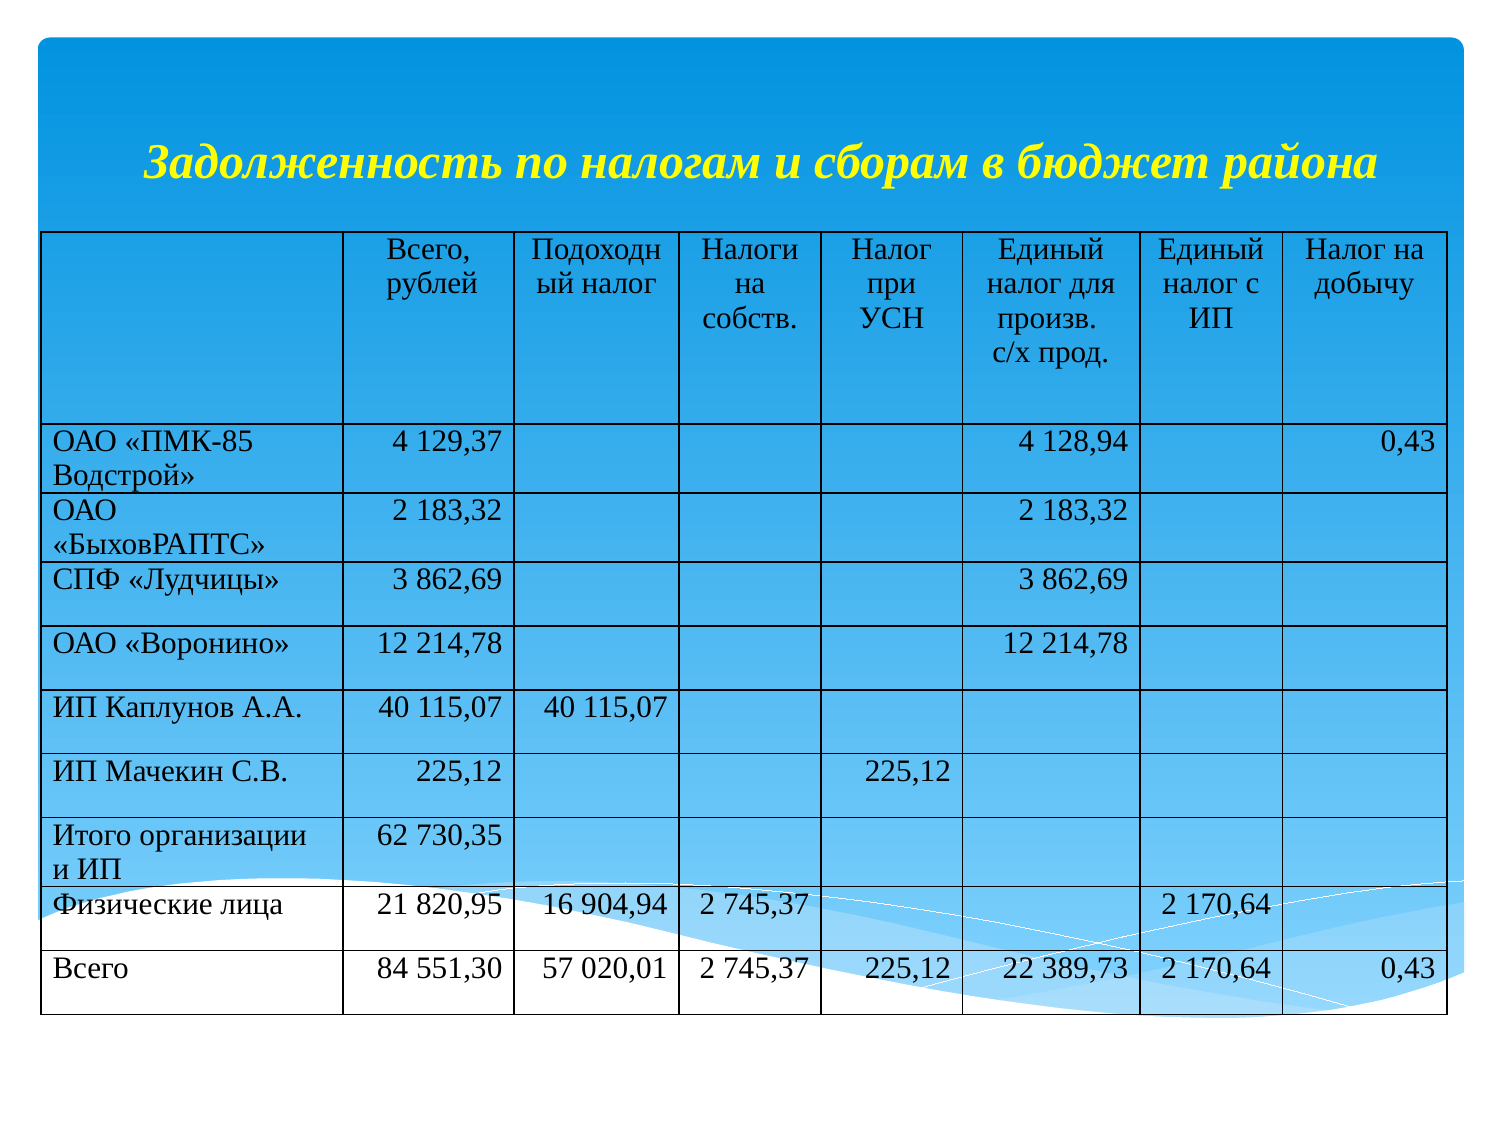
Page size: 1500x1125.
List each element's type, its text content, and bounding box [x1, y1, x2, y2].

table_cell [963, 887, 1139, 950]
table_header Налог при УСН [822, 233, 962, 423]
table_cell [680, 818, 820, 886]
table_cell [680, 425, 820, 492]
table_cell ИП Мачекин С.В. [42, 754, 342, 817]
table_cell 62 730,35 [344, 818, 513, 886]
table_header Подоходный налог [515, 233, 678, 423]
table_cell [1283, 691, 1446, 753]
table_cell 40 115,07 [515, 691, 678, 753]
table_cell ИП Каплунов А.А. [42, 691, 342, 753]
table_cell 12 214,78 [344, 627, 513, 689]
table_cell 2 183,32 [963, 494, 1139, 561]
table_cell [822, 691, 962, 753]
table_cell СПФ «Лудчицы» [42, 563, 342, 625]
table_cell [515, 425, 678, 492]
table_cell Всего [42, 951, 342, 1014]
table_cell 4 128,94 [963, 425, 1139, 492]
table_cell [515, 754, 678, 817]
table_header Единый налог для произв. с/х прод. [963, 233, 1139, 423]
table_cell 2 183,32 [344, 494, 513, 561]
table_cell 40 115,07 [344, 691, 513, 753]
table_cell 0,43 [1283, 951, 1446, 1014]
table_cell [680, 627, 820, 689]
table_cell [822, 494, 962, 561]
table_cell 57 020,01 [515, 951, 678, 1014]
table_cell 3 862,69 [344, 563, 513, 625]
table_cell 12 214,78 [963, 627, 1139, 689]
table_cell 21 820,95 [344, 887, 513, 950]
table_cell [1141, 754, 1282, 817]
table_cell Итого организации и ИП [42, 818, 342, 886]
table_header Единый налог с ИП [1141, 233, 1282, 423]
table_cell [515, 818, 678, 886]
table_cell 2 745,37 [680, 951, 820, 1014]
table_cell Физические лица [42, 887, 342, 950]
table_cell 0,43 [1283, 425, 1446, 492]
table_cell ОАО «ПМК-85 Водстрой» [42, 425, 342, 492]
table_cell [1283, 754, 1446, 817]
table_cell [963, 818, 1139, 886]
table_cell [1141, 425, 1282, 492]
table_cell ОАО «Воронино» [42, 627, 342, 689]
table_cell 3 862,69 [963, 563, 1139, 625]
table_cell 2 745,37 [680, 887, 820, 950]
table_header [42, 233, 342, 423]
table_cell [1141, 563, 1282, 625]
table_cell [680, 691, 820, 753]
table_cell [515, 627, 678, 689]
table_cell 84 551,30 [344, 951, 513, 1014]
table_cell 16 904,94 [515, 887, 678, 950]
table_cell [1141, 818, 1282, 886]
table_cell [822, 818, 962, 886]
table_cell [680, 563, 820, 625]
table_cell 2 170,64 [1141, 887, 1282, 950]
table_cell [822, 425, 962, 492]
table_cell [1141, 494, 1282, 561]
table_cell [1141, 691, 1282, 753]
table_cell [822, 627, 962, 689]
table_cell 225,12 [822, 754, 962, 817]
table_cell 22 389,73 [963, 951, 1139, 1014]
table_cell [1283, 818, 1446, 886]
table_cell 225,12 [344, 754, 513, 817]
table_cell [1283, 494, 1446, 561]
table_cell [963, 754, 1139, 817]
table_cell [822, 887, 962, 950]
table_cell 4 129,37 [344, 425, 513, 492]
table_cell [515, 494, 678, 561]
table_cell ОАО «БыховРАПТС» [42, 494, 342, 561]
table_cell [1283, 627, 1446, 689]
table_cell 2 170,64 [1141, 951, 1282, 1014]
table_cell 225,12 [822, 951, 962, 1014]
title Задолженность по налогам и сборам в бюджет района [76, 31, 1447, 197]
table_cell [680, 754, 820, 817]
table_header Налоги на собств. [680, 233, 820, 423]
table_cell [1283, 887, 1446, 950]
table_header Всего, рублей [344, 233, 513, 423]
table_cell [822, 563, 962, 625]
table_cell [963, 691, 1139, 753]
table_cell [1141, 627, 1282, 689]
table_cell [1283, 563, 1446, 625]
table_cell [680, 494, 820, 561]
table_cell [515, 563, 678, 625]
table_header Налог на добычу [1283, 233, 1446, 423]
